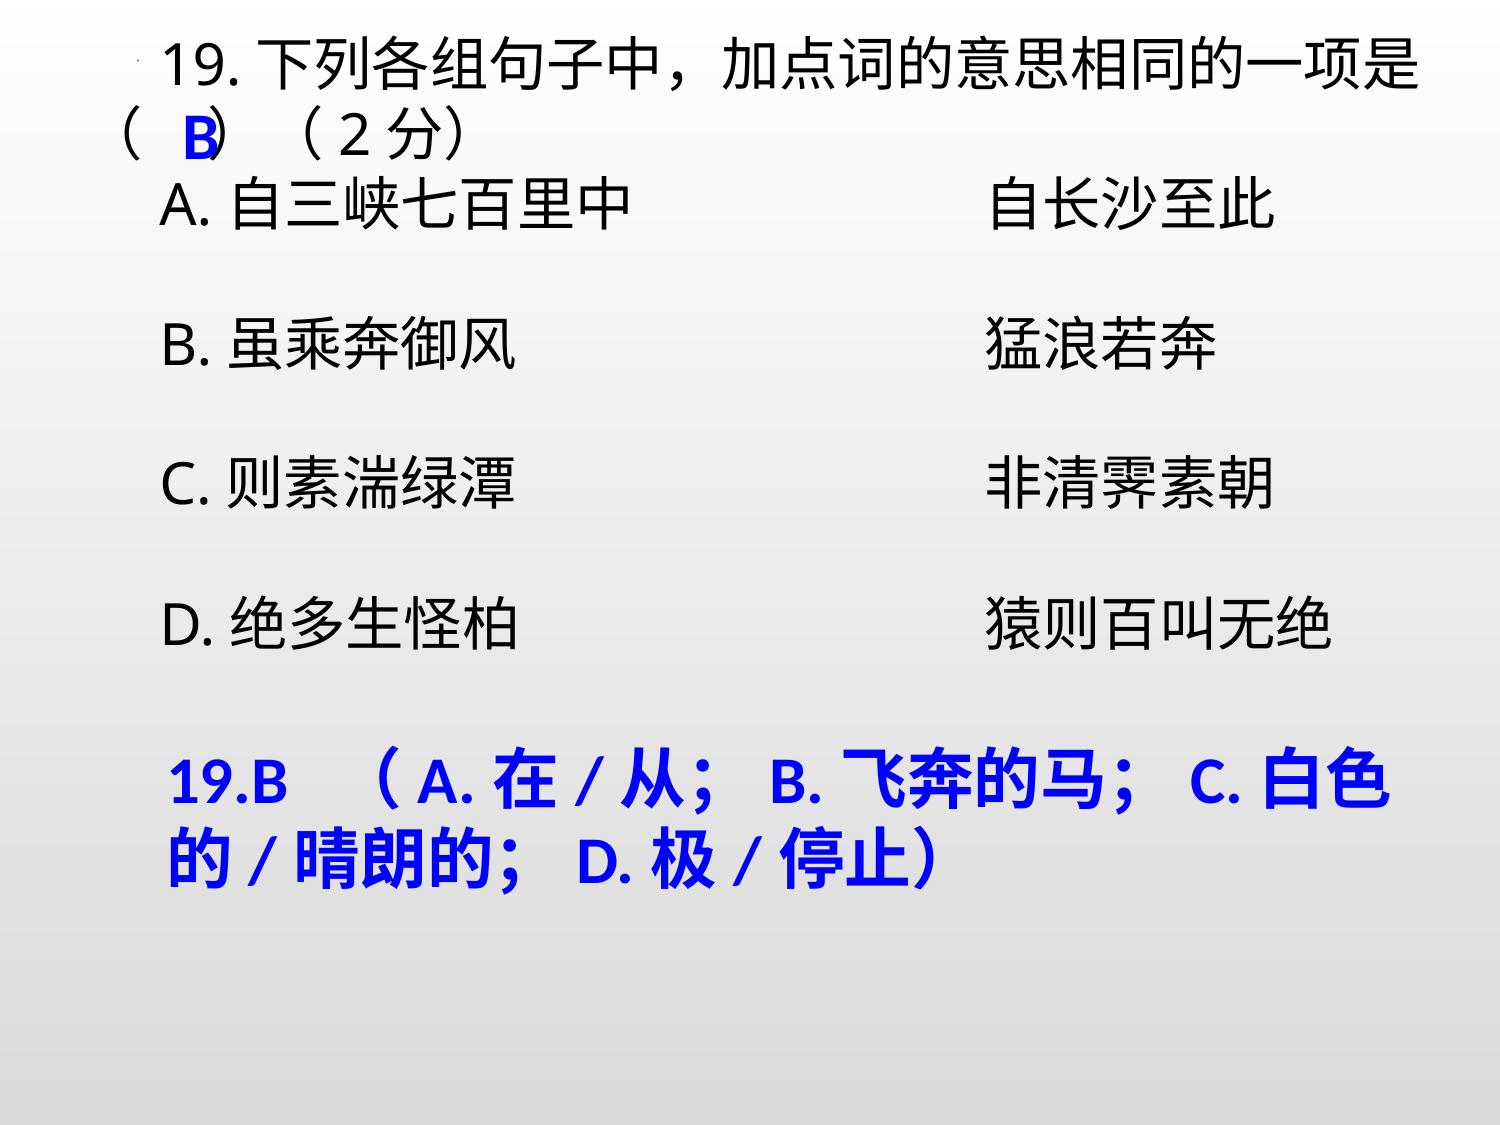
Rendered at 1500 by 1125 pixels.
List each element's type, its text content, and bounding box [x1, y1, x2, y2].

text_box 19.下列各组句子中，加点词的意思相同的一项是（ ）（2分） A.自三峡七百里中 自长沙至此 B.虽乘奔御风 猛浪若奔 C.则素湍绿潭 非清霁素朝 D.绝多生怪柏 猿则百叫无绝 [69, 19, 1479, 665]
text_box B [167, 85, 282, 181]
text_box 19.B （A.在/从；B.飞奔的马；C.白色的/晴朗的；D.极/停止） [151, 729, 1408, 905]
